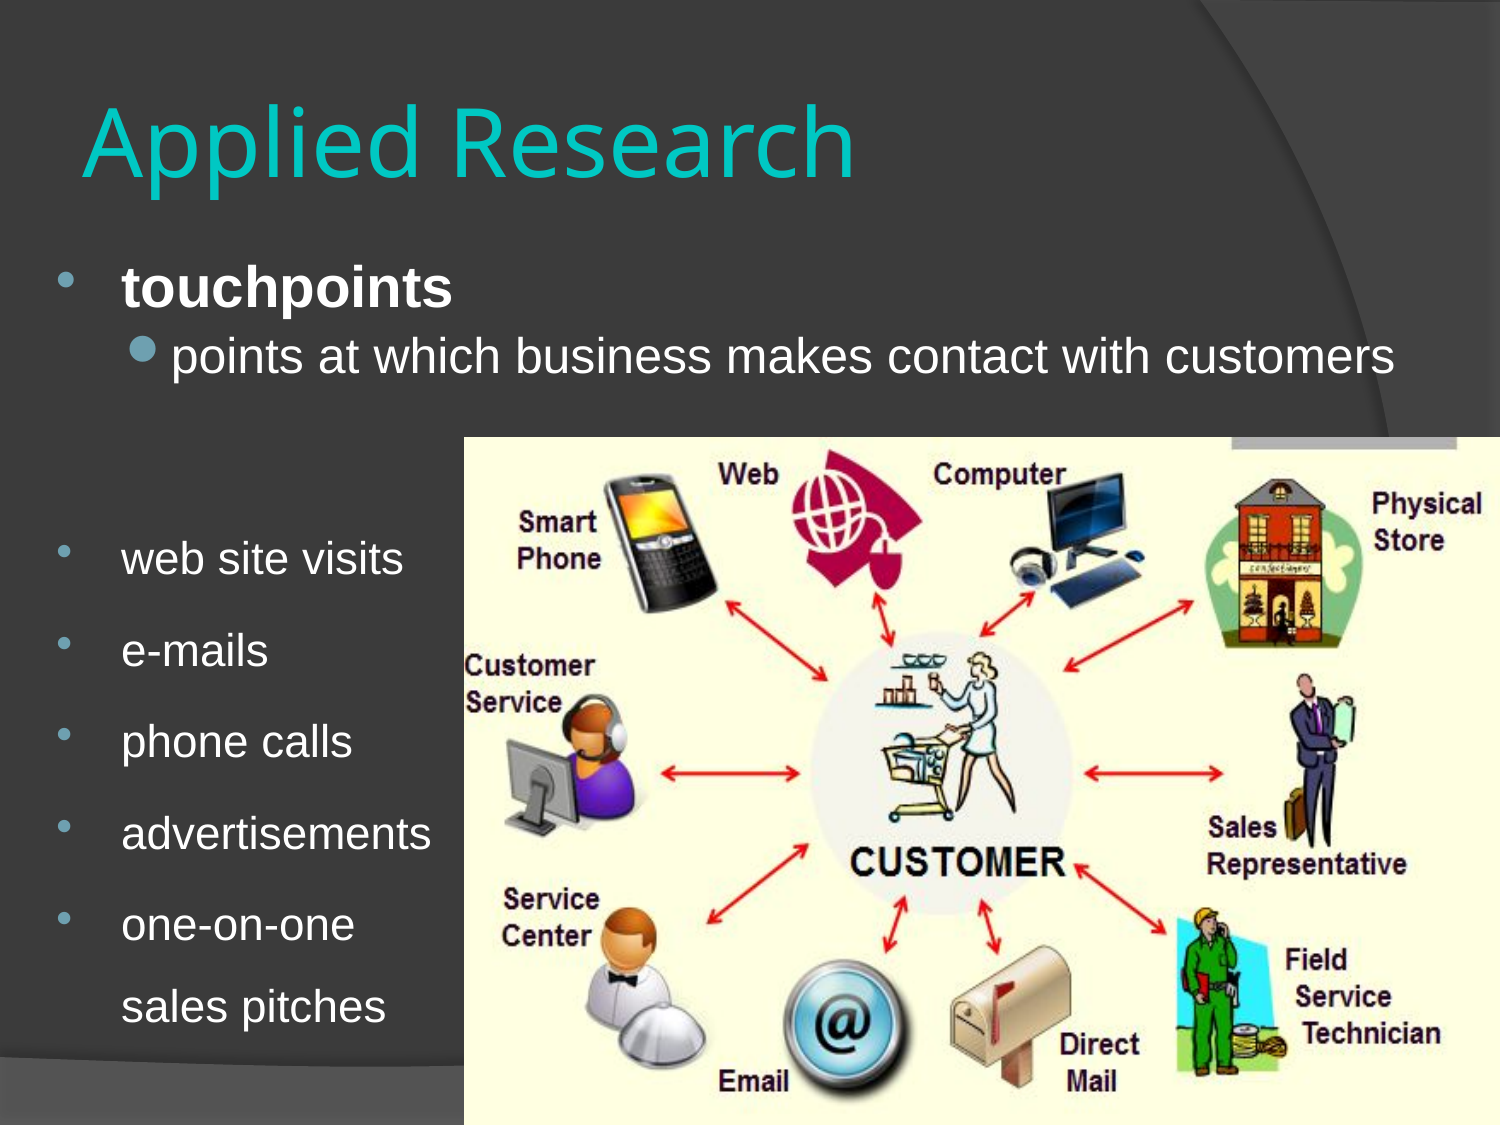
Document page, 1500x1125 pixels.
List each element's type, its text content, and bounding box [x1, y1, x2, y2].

title Applied Research [75, 45, 1300, 233]
list touchpoints points at which business makes contact with customers web site visits e-mails phone calls advertisements one-on-one sales pitches [37, 249, 1463, 1125]
picture [464, 437, 1500, 1125]
